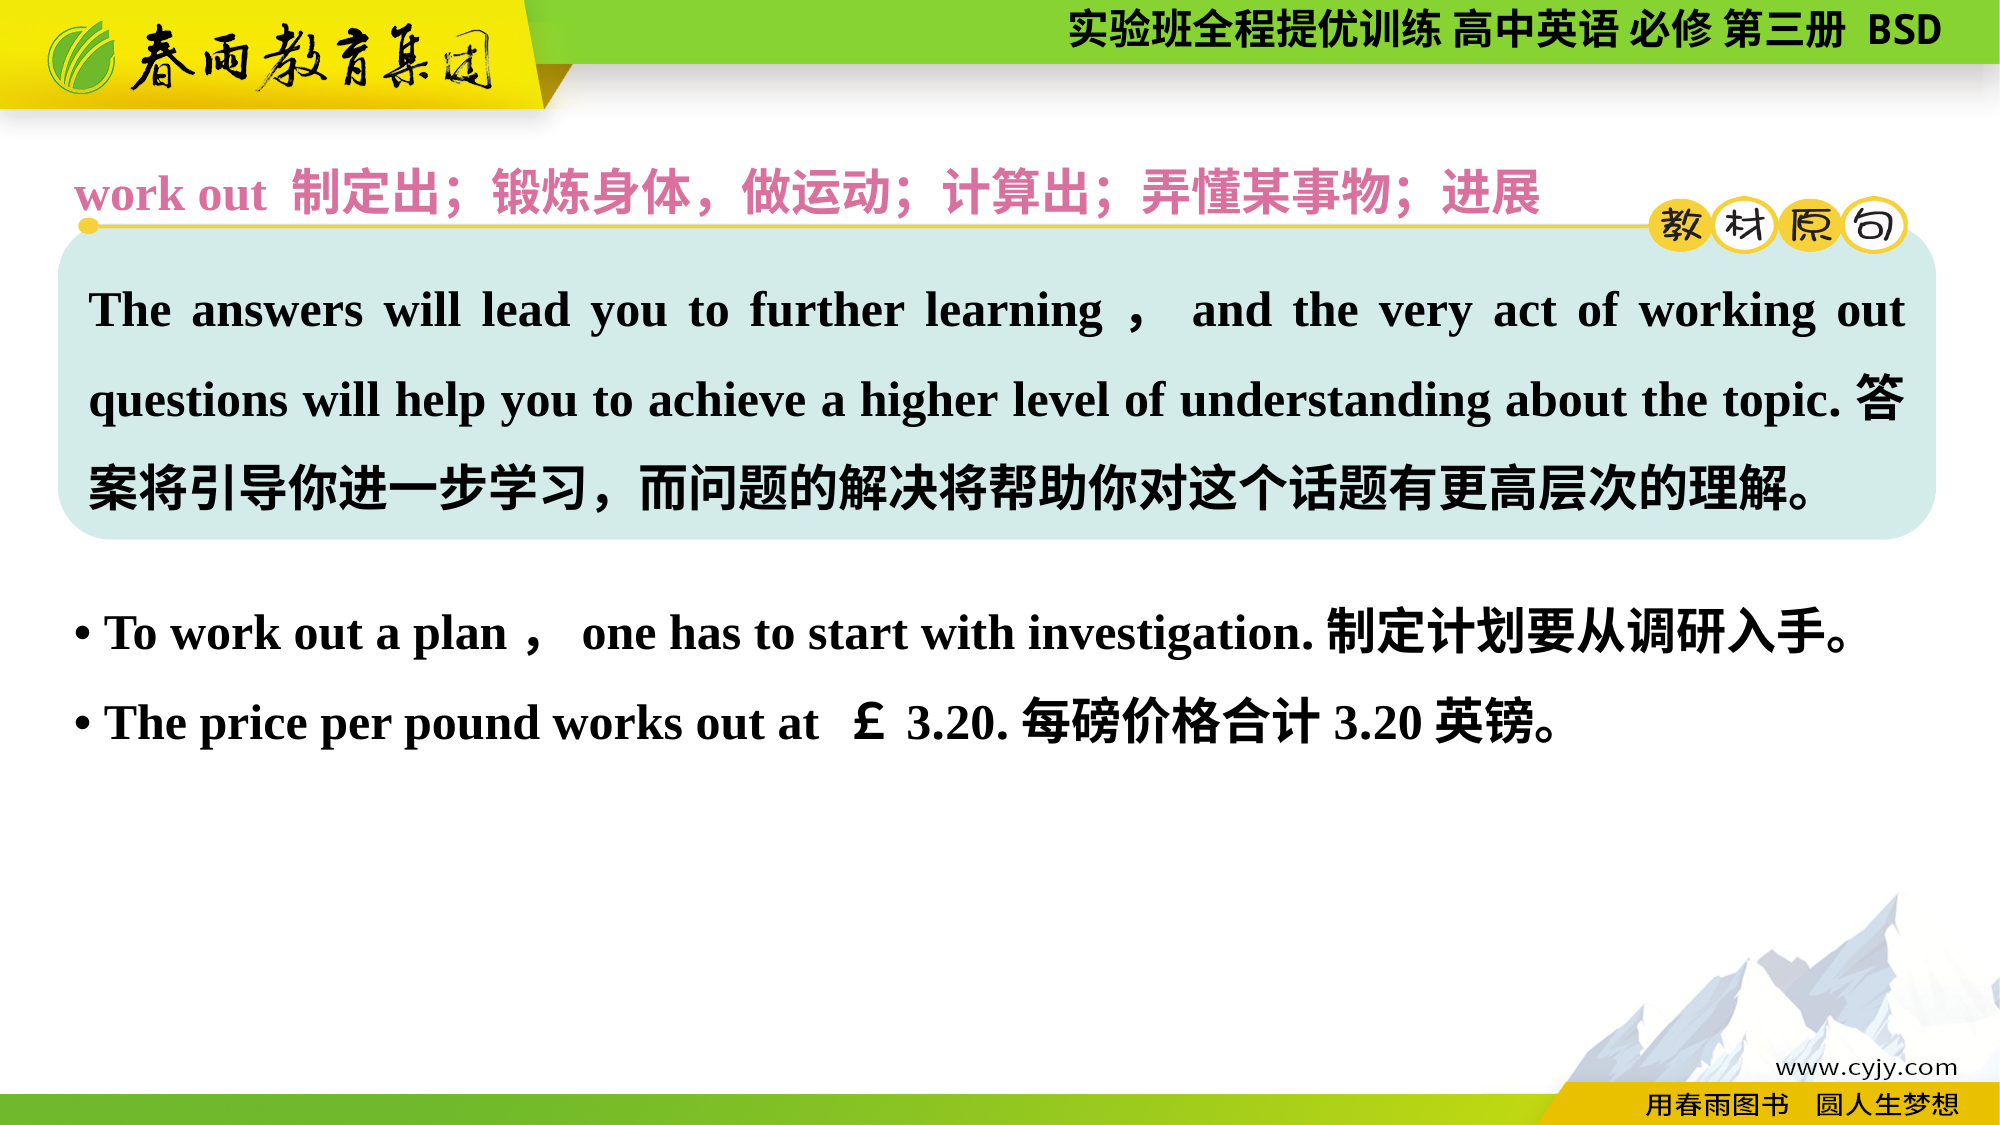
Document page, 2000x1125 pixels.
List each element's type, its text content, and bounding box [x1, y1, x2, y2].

text_box The answers will lead you to further learning，and the very act of working out questions will help you to achieve a higher level of understanding about the topic.答案将引导你进一步学习，而问题的解决将帮助你对这个话题有更高层次的理解。 [57, 234, 1937, 540]
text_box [78, 195, 1908, 278]
text_box • To work out a plan，one has to start with investigation.制定计划要从调研入手。 • The price per pound works out at ￡3.20.每磅价格合计3.20英镑。 [59, 562, 1944, 758]
list work out 制定出；锻炼身体，做运动；计算出；弄懂某事物；进展 [59, 122, 1944, 217]
picture [0, 0, 2000, 1125]
